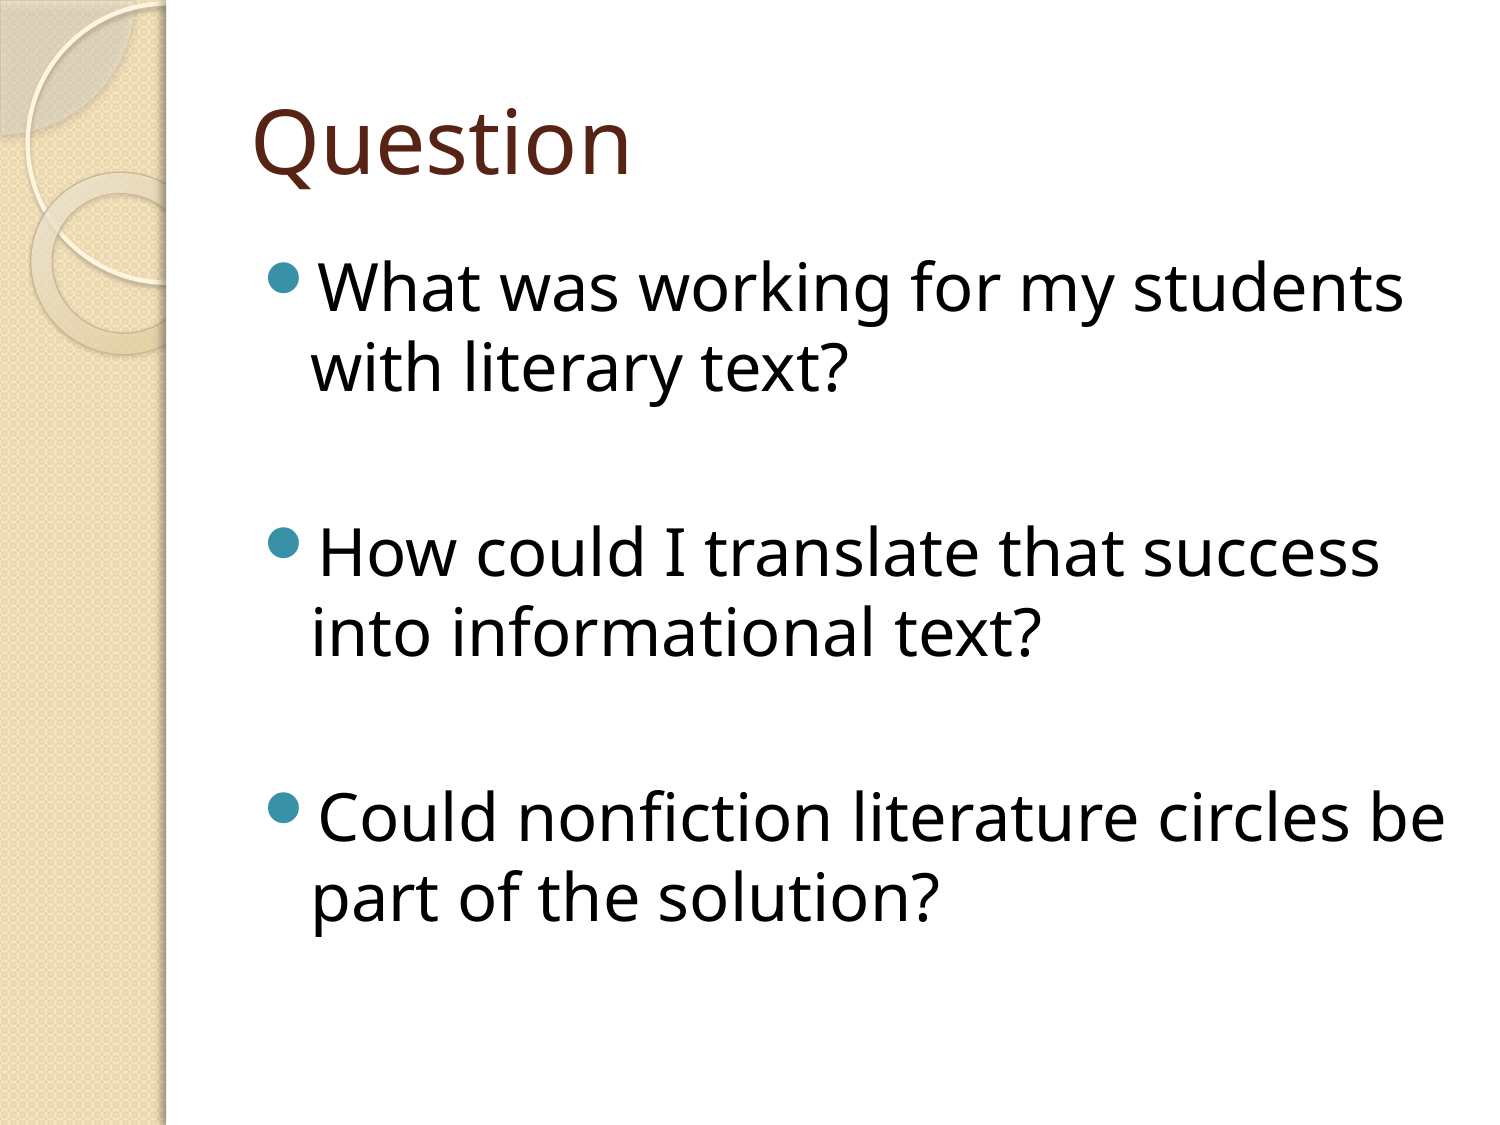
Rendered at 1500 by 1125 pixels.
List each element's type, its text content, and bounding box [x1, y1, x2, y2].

list What was working for my students with literary text? How could I translate that success into informational text? Could nonfiction literature circles be part of the solution? [235, 237, 1466, 1025]
title Question [235, 45, 1466, 233]
